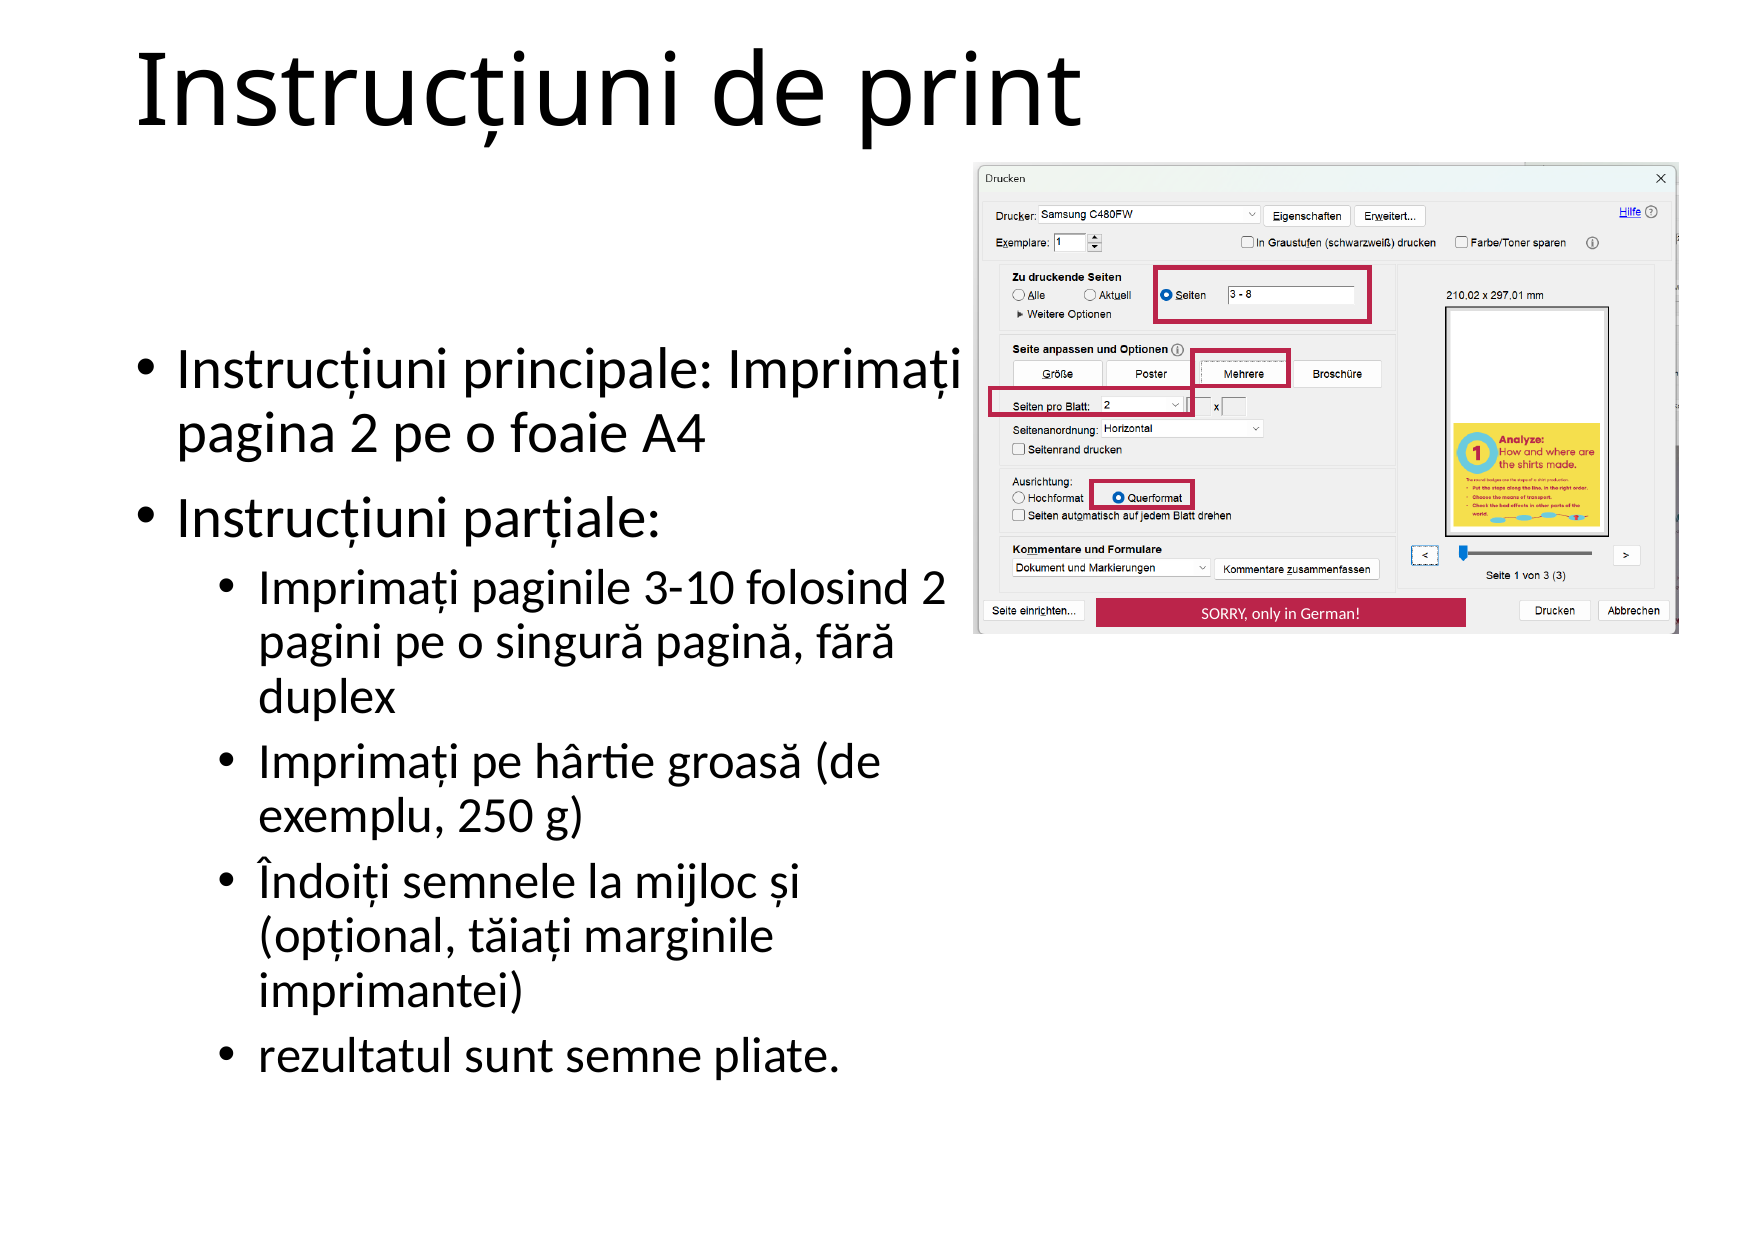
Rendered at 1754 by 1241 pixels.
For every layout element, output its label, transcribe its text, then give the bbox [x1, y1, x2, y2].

title Instrucțiuni de print [120, 0, 1634, 213]
picture [973, 162, 1679, 634]
list Instrucțiuni principale: Imprimați pagina 2 pe o foaie A4 Instrucțiuni parțiale: Imprimați paginile 3-10 folosind 2 pagini pe o singură pagină, fără duplex Imprimați pe hârtie groasă (de exemplu, 250 g) Îndoiți semnele la mijloc și (opțional, tăiați marginile imprimantei) rezultatul sunt semne pliate. [120, 330, 979, 1117]
